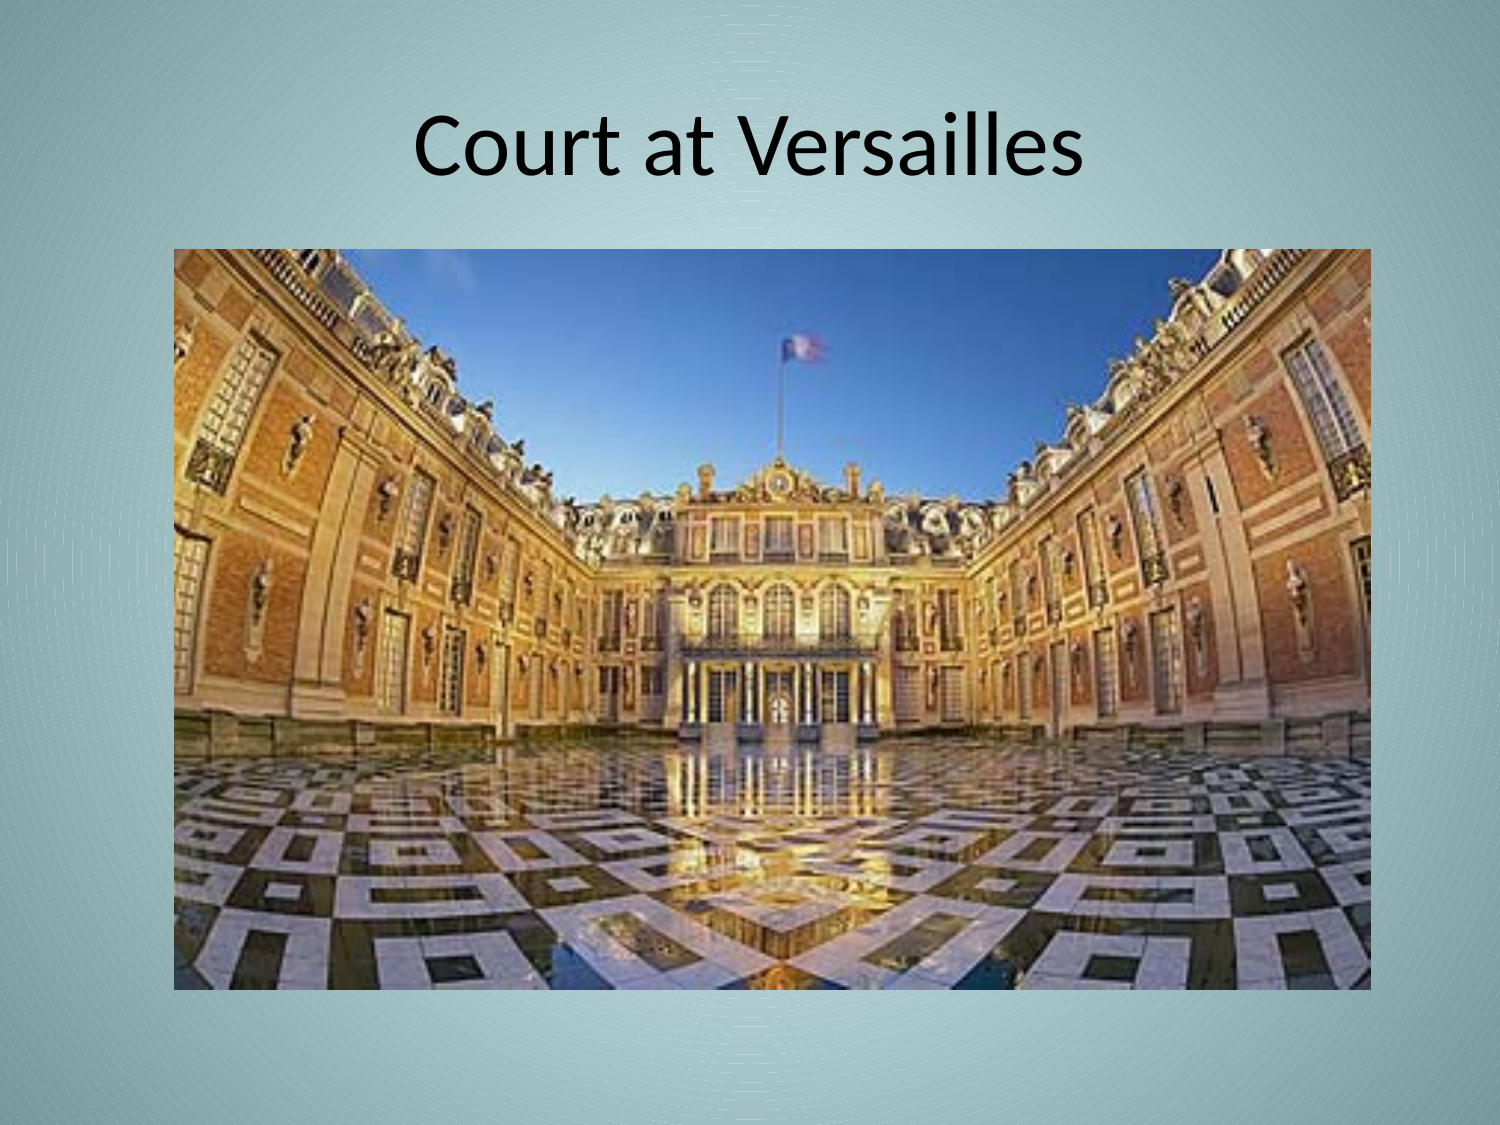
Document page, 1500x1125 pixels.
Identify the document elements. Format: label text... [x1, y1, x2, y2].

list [174, 249, 1371, 990]
title Court at Versailles [75, 45, 1425, 233]
